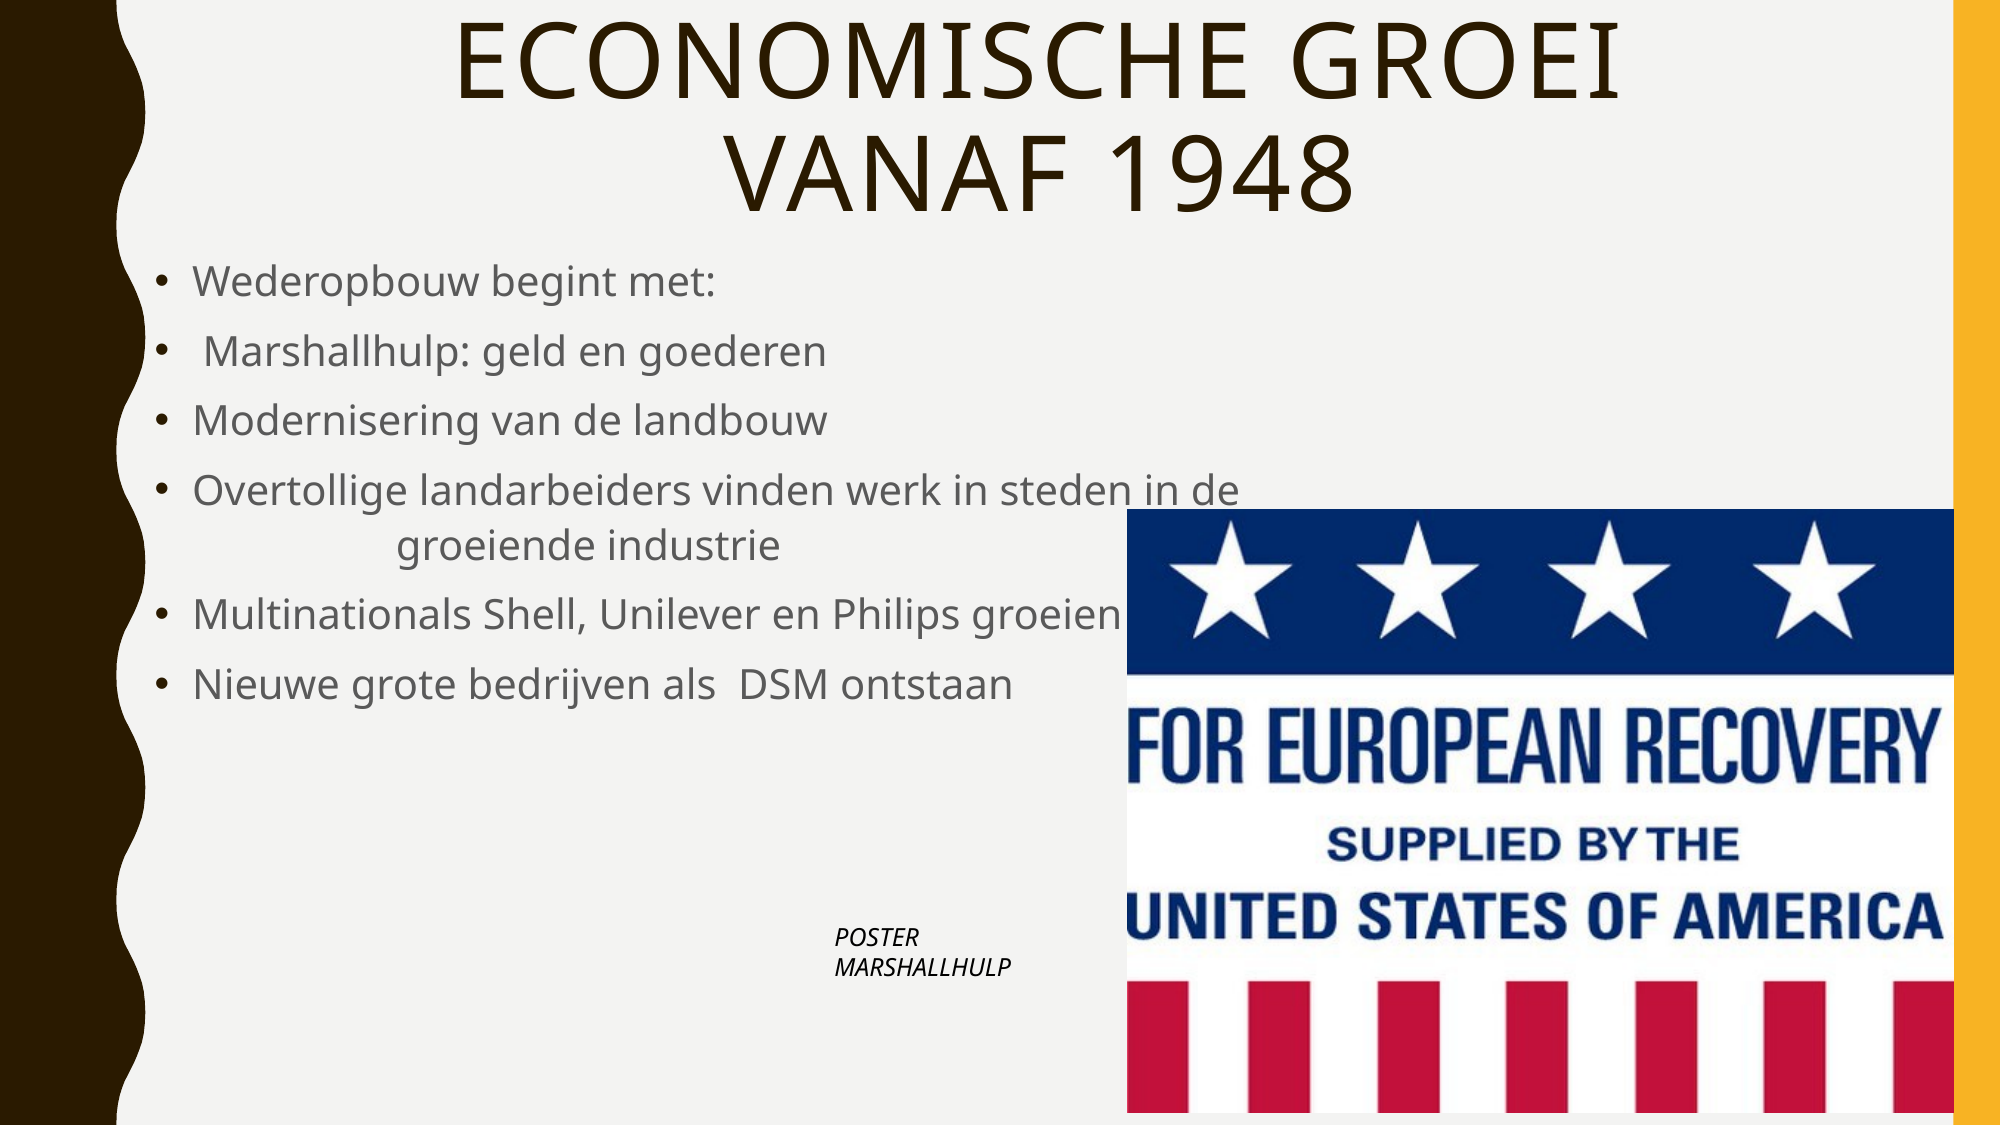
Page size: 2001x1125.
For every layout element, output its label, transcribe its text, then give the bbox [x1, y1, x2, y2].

text_box POSTER MARSHALLHULP [819, 913, 1106, 989]
list Wederopbouw begint met: Marshallhulp: geld en goederen Modernisering van de landbouw Overtollige landarbeiders vinden werk in steden in de groeiende industrie Multinationals Shell, Unilever en Philips groeien sterk Nieuwe grote bedrijven als DSM ontstaan [139, 242, 1954, 1125]
title ECONOMIScHE GROEI vanaf 1948 [205, 0, 1875, 242]
picture [1127, 509, 1954, 1113]
